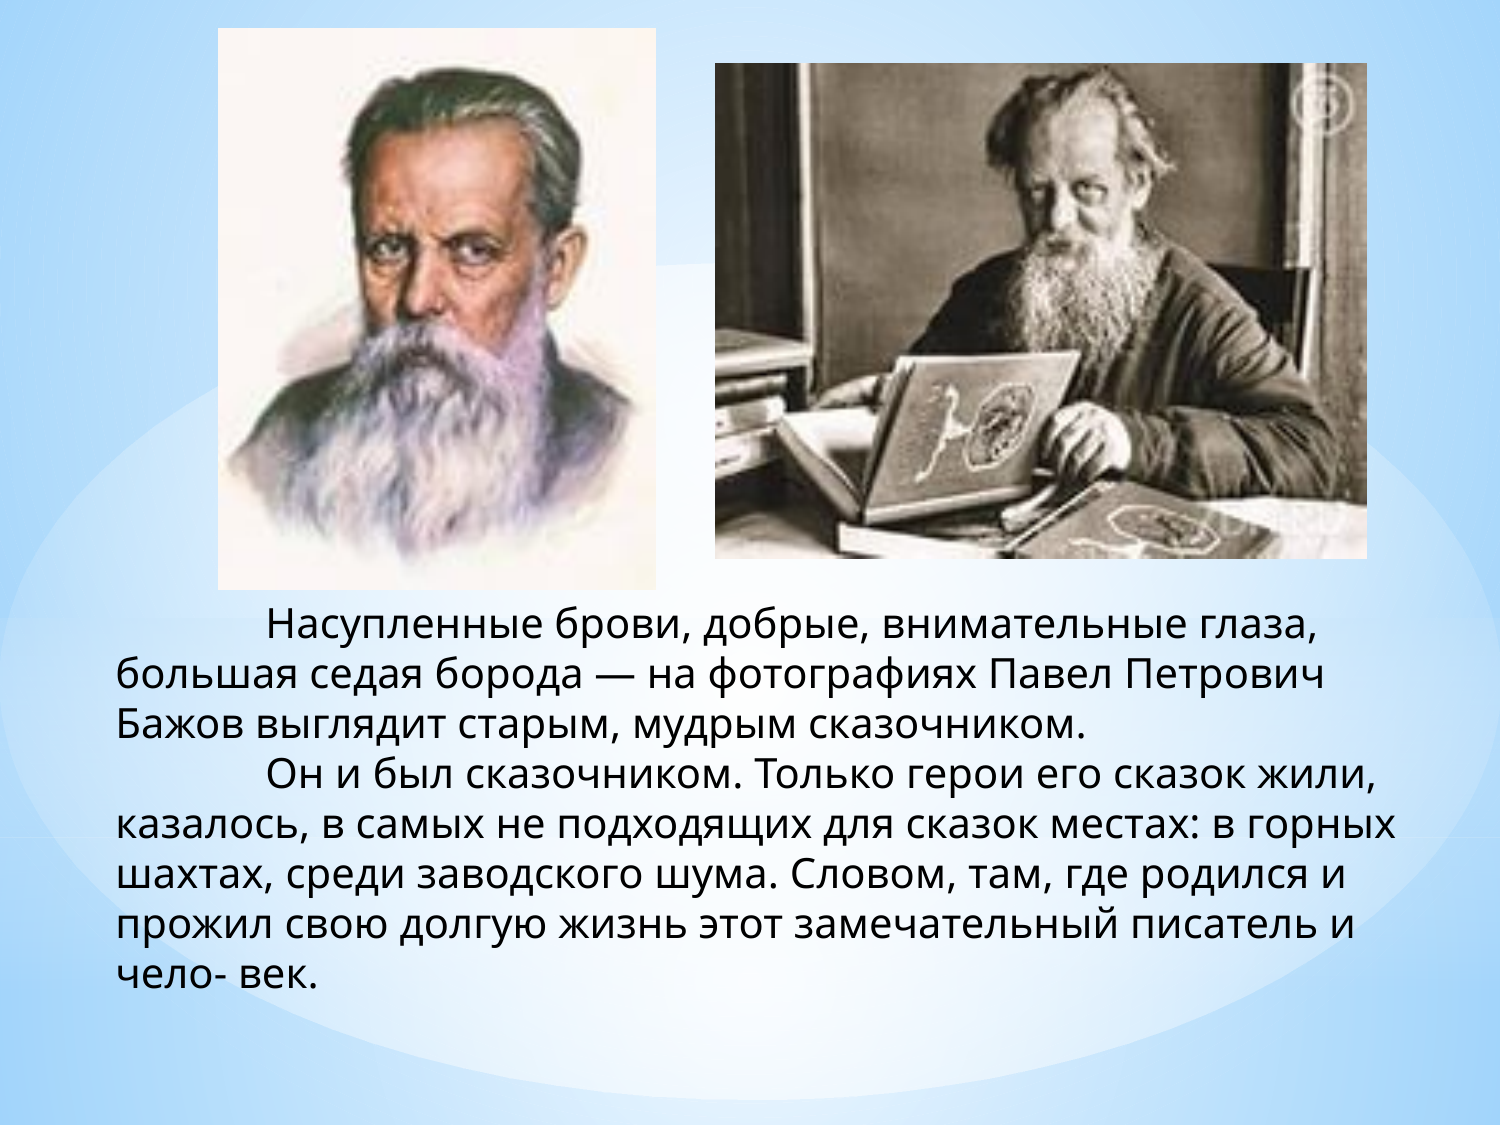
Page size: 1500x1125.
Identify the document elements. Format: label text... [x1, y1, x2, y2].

title Насупленные брови, добрые, внимательные глаза, большая седая борода — на фотографиях Павел Петрович Бажов выглядит старым, мудрым сказочником. Он и был сказочником. Только герои его сказок жили, казалось, в самых не подходящих для сказок местах: в горных шахтах, среди заводского шума. Словом, там, где родился и прожил свою долгую жизнь этот замечательный писатель и чело- век. [100, 589, 1424, 1121]
picture [218, 28, 656, 590]
picture [715, 62, 1367, 560]
